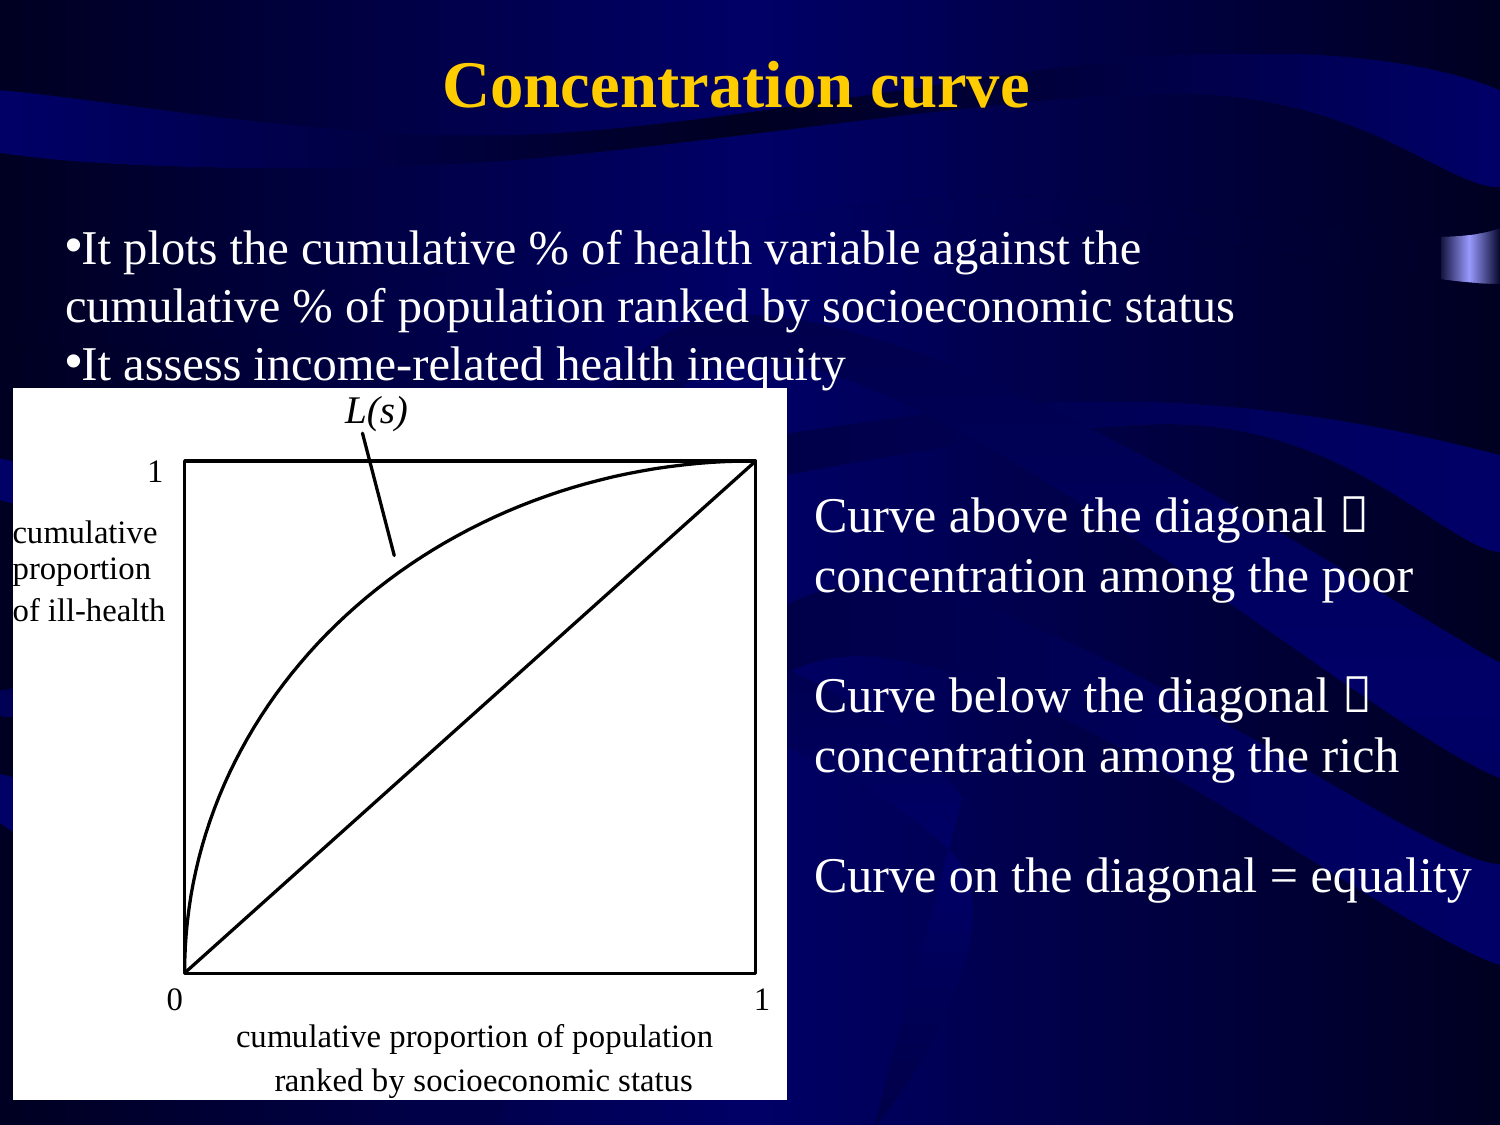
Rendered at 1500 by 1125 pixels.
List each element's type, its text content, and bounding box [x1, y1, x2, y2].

title Concentration curve [93, 1, 1380, 163]
text_box It plots the cumulative % of health variable against the cumulative % of population ranked by socioeconomic status It assess income-related health inequity [49, 149, 1336, 400]
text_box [12, 387, 788, 1101]
text_box Curve above the diagonal  concentration among the poor Curve below the diagonal  concentration among the rich Curve on the diagonal = equality [799, 474, 1488, 910]
